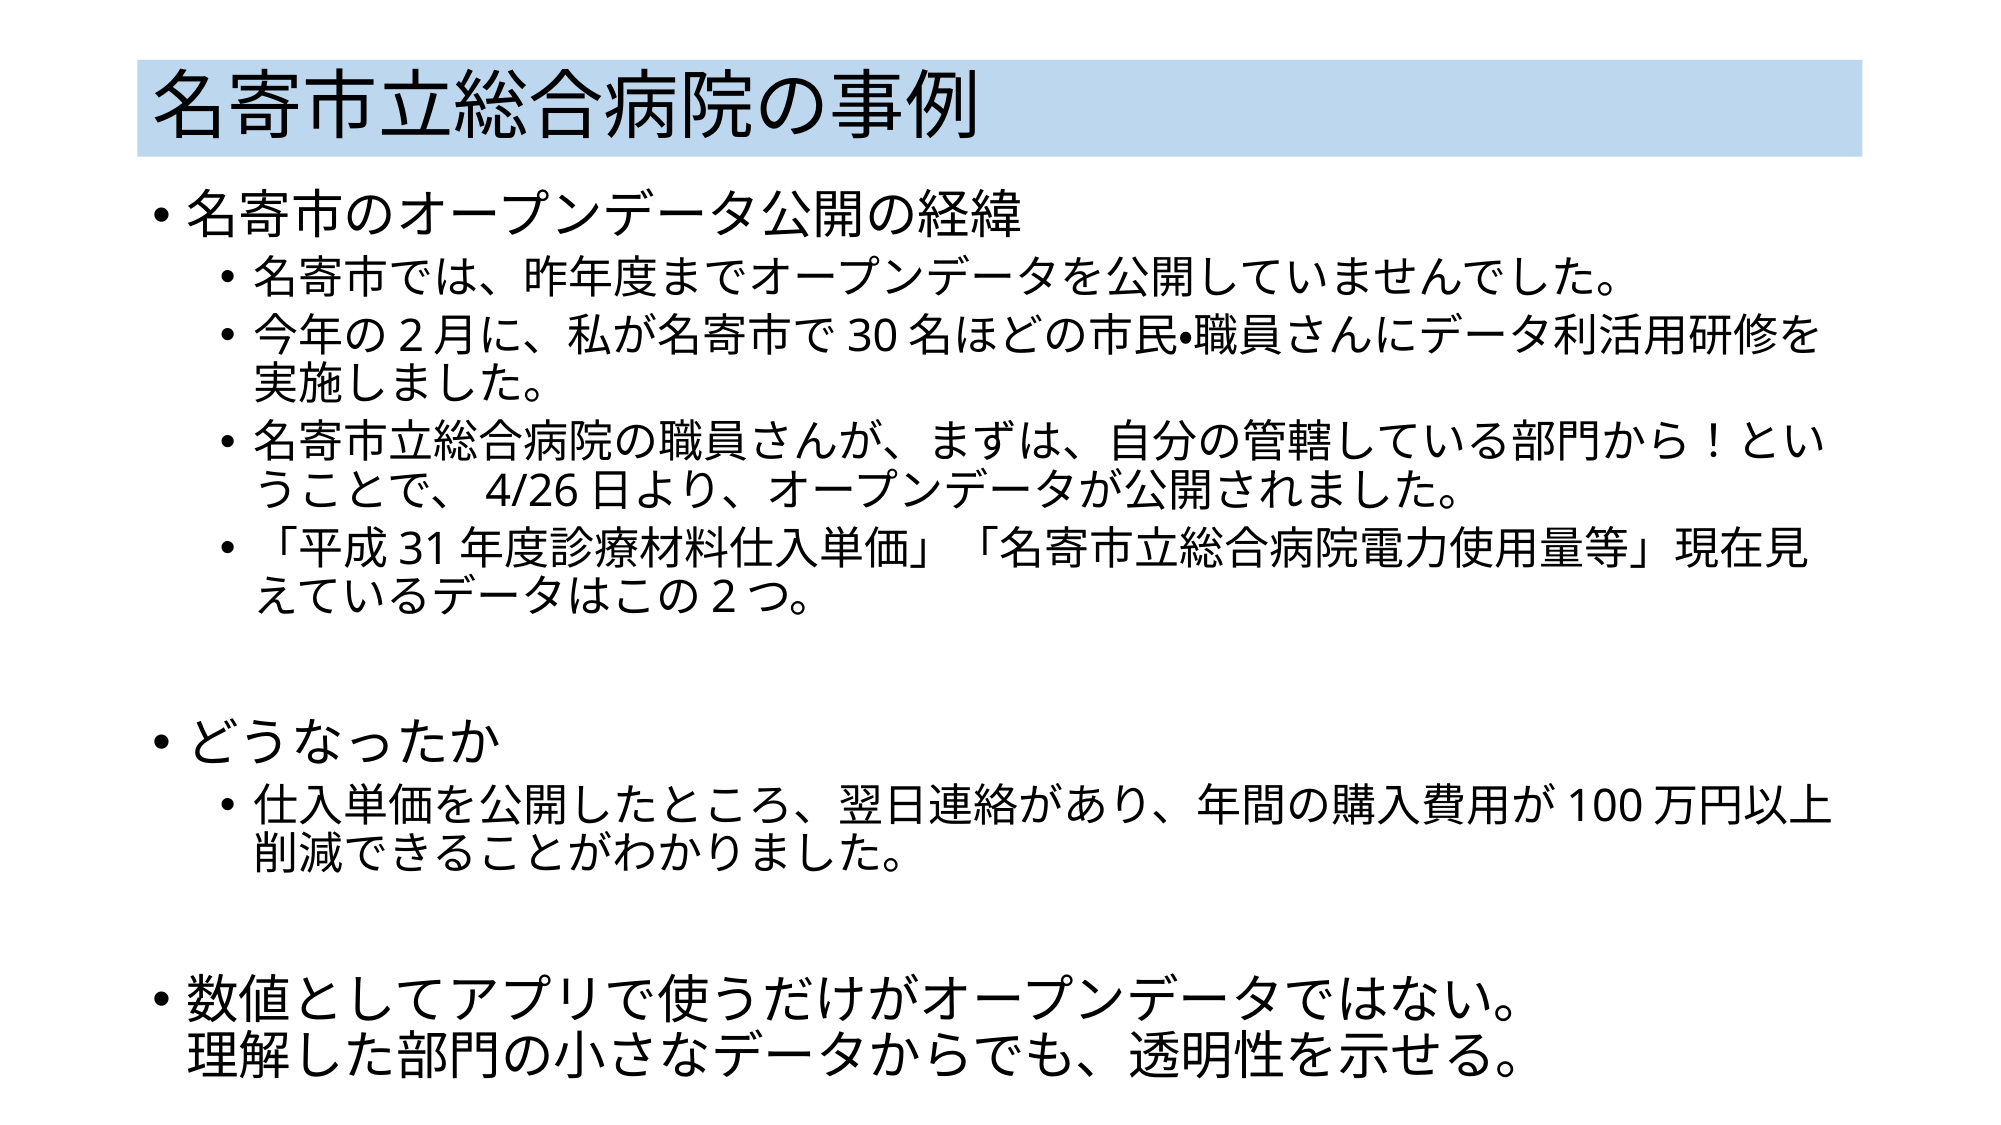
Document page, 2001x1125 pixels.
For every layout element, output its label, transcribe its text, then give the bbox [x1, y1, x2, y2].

list 名寄市のオープンデータ公開の経緯 名寄市では、昨年度までオープンデータを公開していませんでした。 今年の2月に、私が名寄市で30名ほどの市民・職員さんにデータ利活用研修を実施しました。 名寄市立総合病院の職員さんが、まずは、自分の管轄している部門から！ということで、4/26日より、オープンデータが公開されました。 「平成31年度診療材料仕入単価」「名寄市立総合病院電力使用量等」現在見えているデータはこの2つ。 どうなったか 仕入単価を公開したところ、翌日連絡があり、年間の購入費用が100万円以上削減できることがわかりました。 数値としてアプリで使うだけがオープンデータではない。 理解した部門の小さなデータからでも、透明性を示せる。 [137, 181, 1863, 1096]
title 名寄市立総合病院の事例 [137, 59, 1863, 157]
